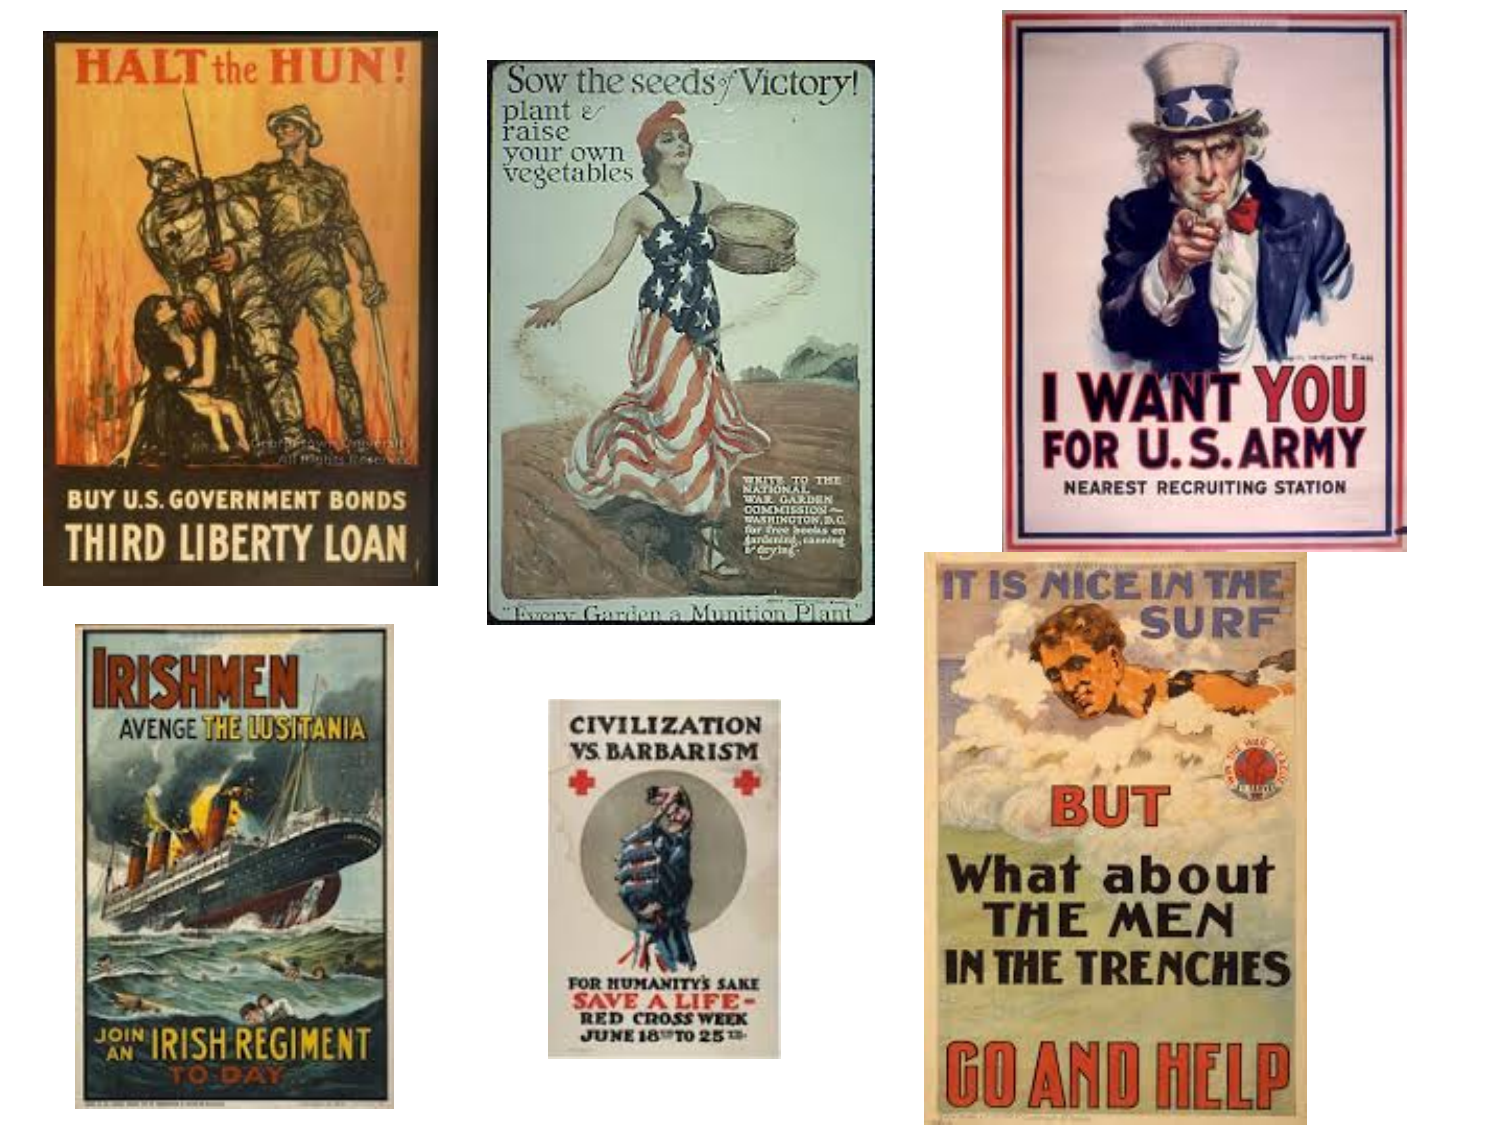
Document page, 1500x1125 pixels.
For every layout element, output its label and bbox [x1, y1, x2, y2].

picture [43, 30, 438, 586]
picture [487, 60, 876, 626]
picture [924, 10, 1407, 1125]
picture [548, 699, 781, 1059]
picture [74, 624, 394, 1109]
